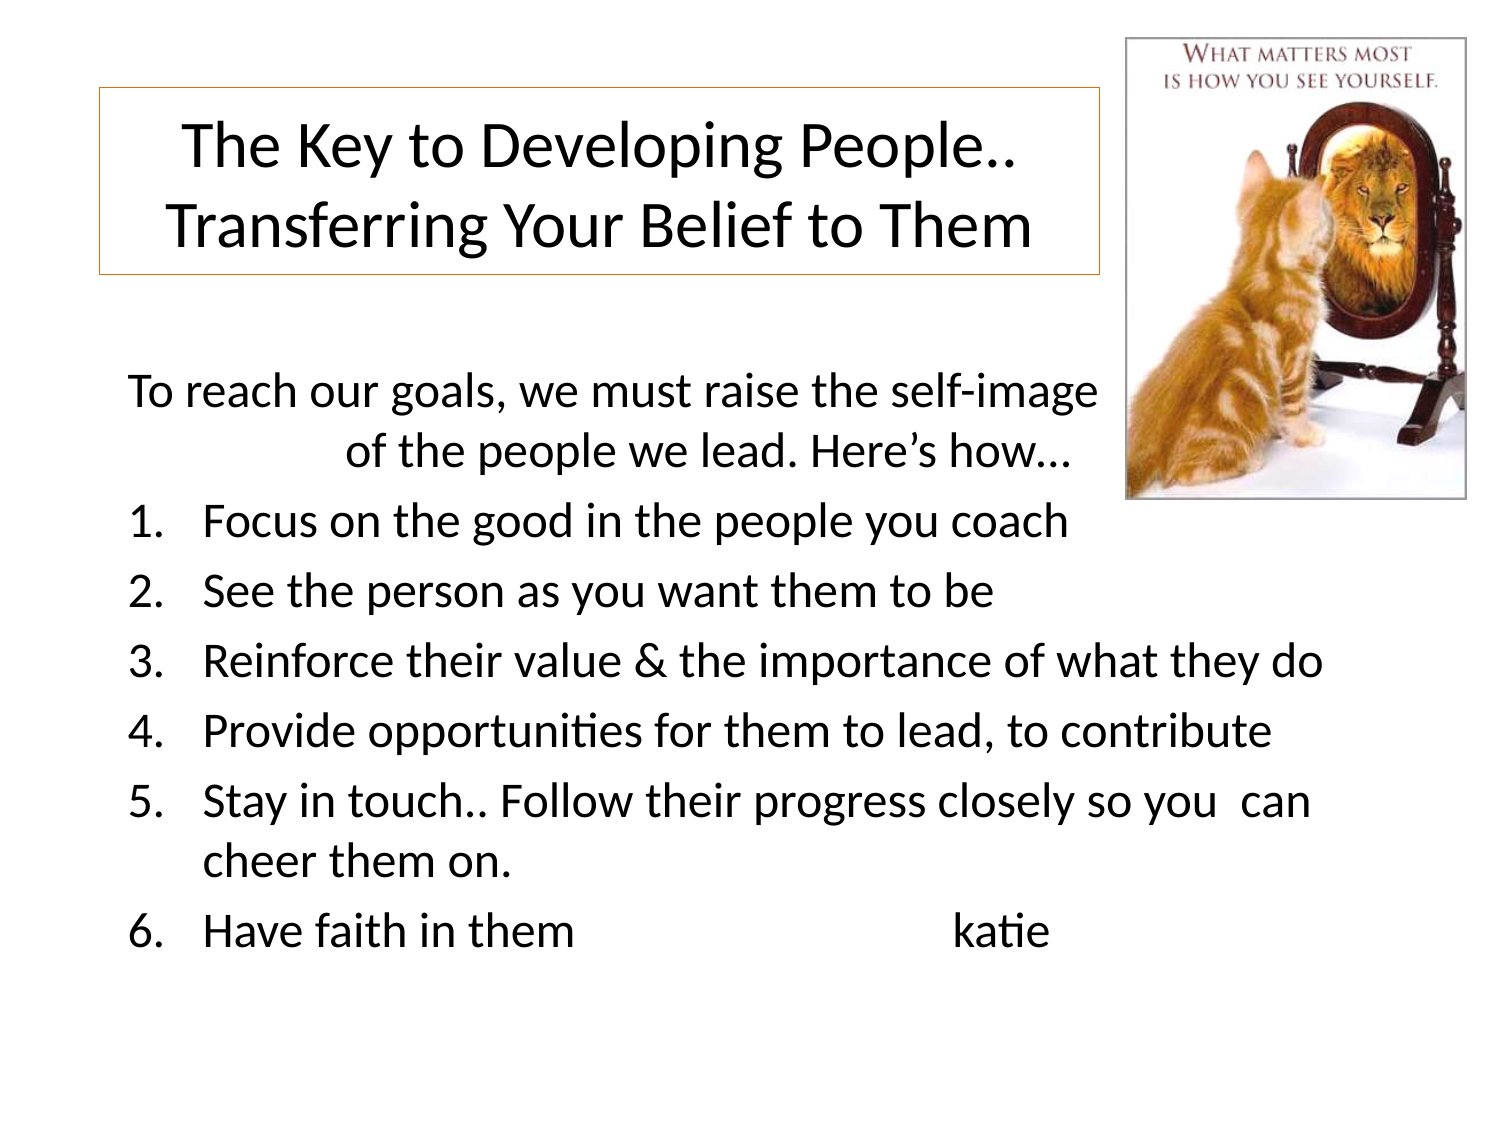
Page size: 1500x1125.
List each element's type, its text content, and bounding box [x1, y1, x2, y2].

list To reach our goals, we must raise the self-image of the people we lead. Here’s how… Focus on the good in the people you coach See the person as you want them to be Reinforce their value & the importance of what they do Provide opportunities for them to lead, to contribute Stay in touch.. Follow their progress closely so you can cheer them on. Have faith in them katie [112, 350, 1388, 1061]
picture [1124, 37, 1467, 501]
title The Key to Developing People.. Transferring Your Belief to Them [99, 87, 1100, 275]
